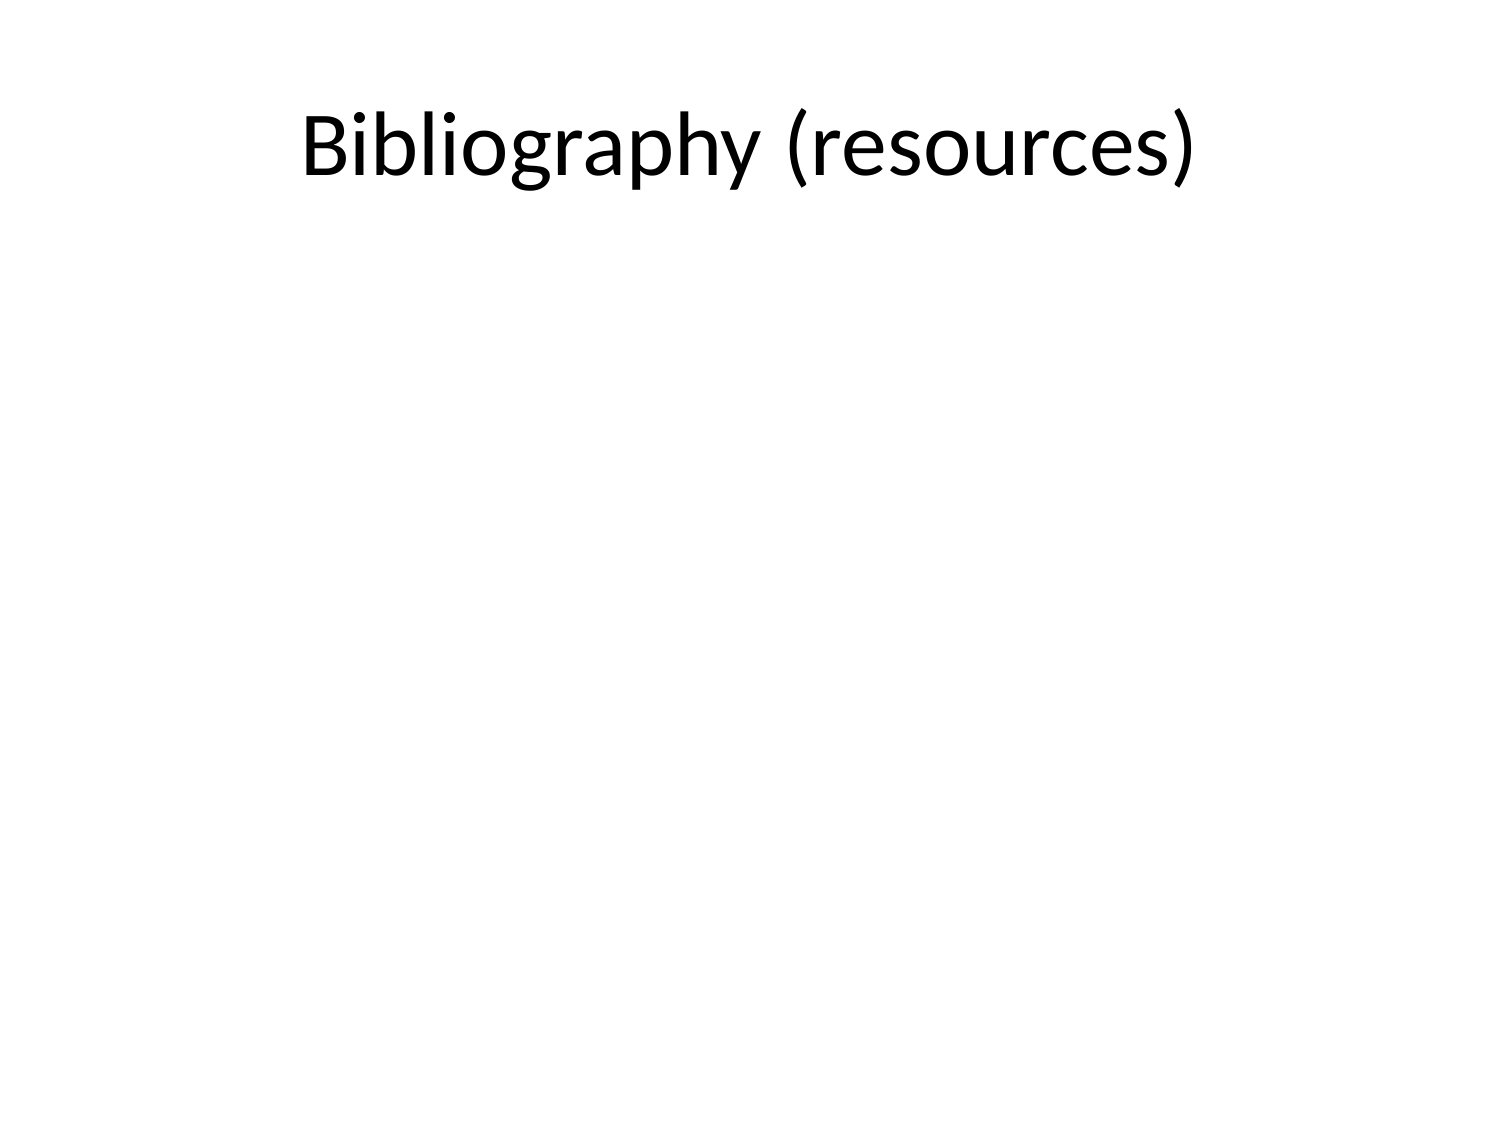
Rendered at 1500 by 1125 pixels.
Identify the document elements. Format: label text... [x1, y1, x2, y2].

title Bibliography (resources) [75, 45, 1425, 233]
